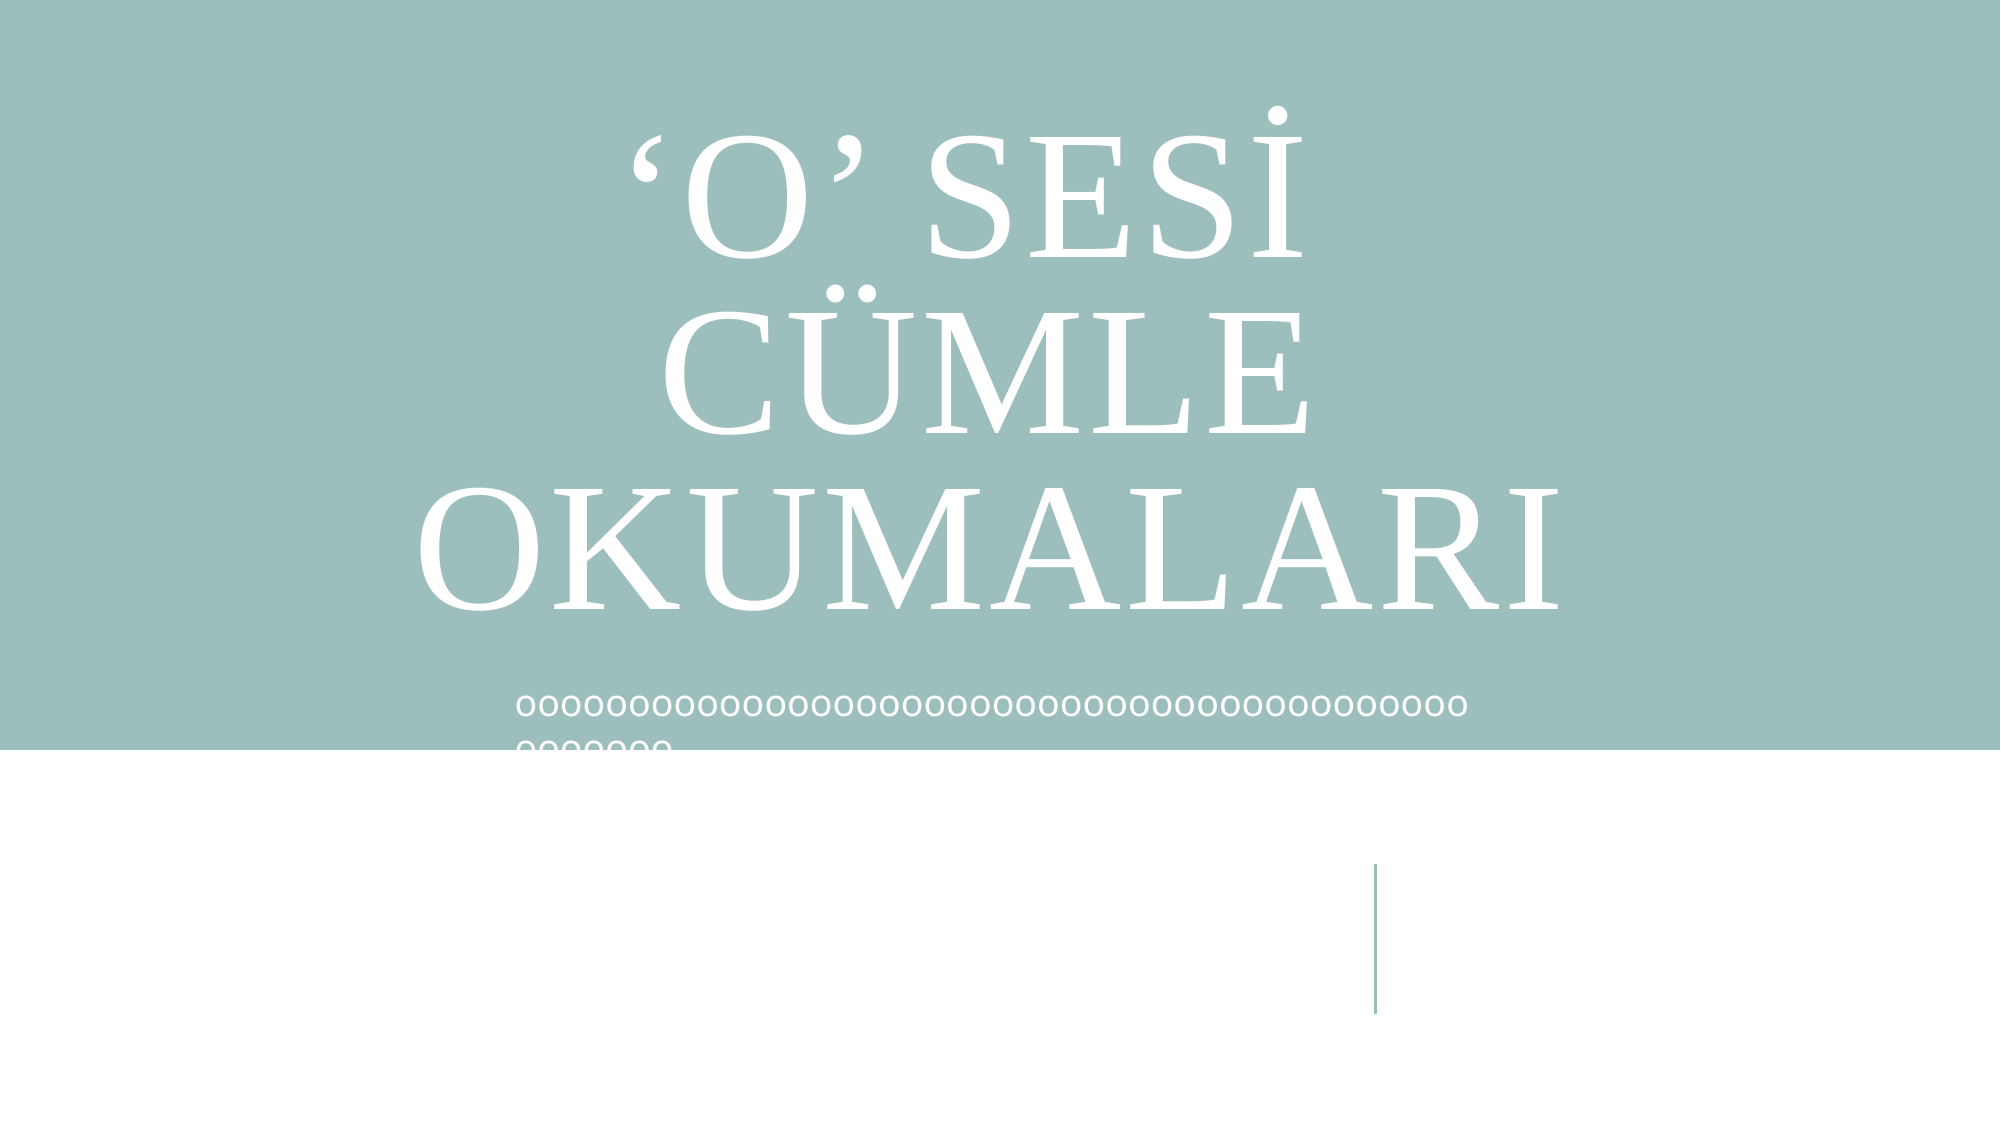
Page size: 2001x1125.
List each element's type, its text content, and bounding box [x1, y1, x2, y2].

title ‘O’ SESİ CÜMLE OKUMALARI [91, 93, 1890, 669]
subtitle ooooooooooooooooooooooooooooooooooooooooooooooooo [499, 668, 1502, 781]
